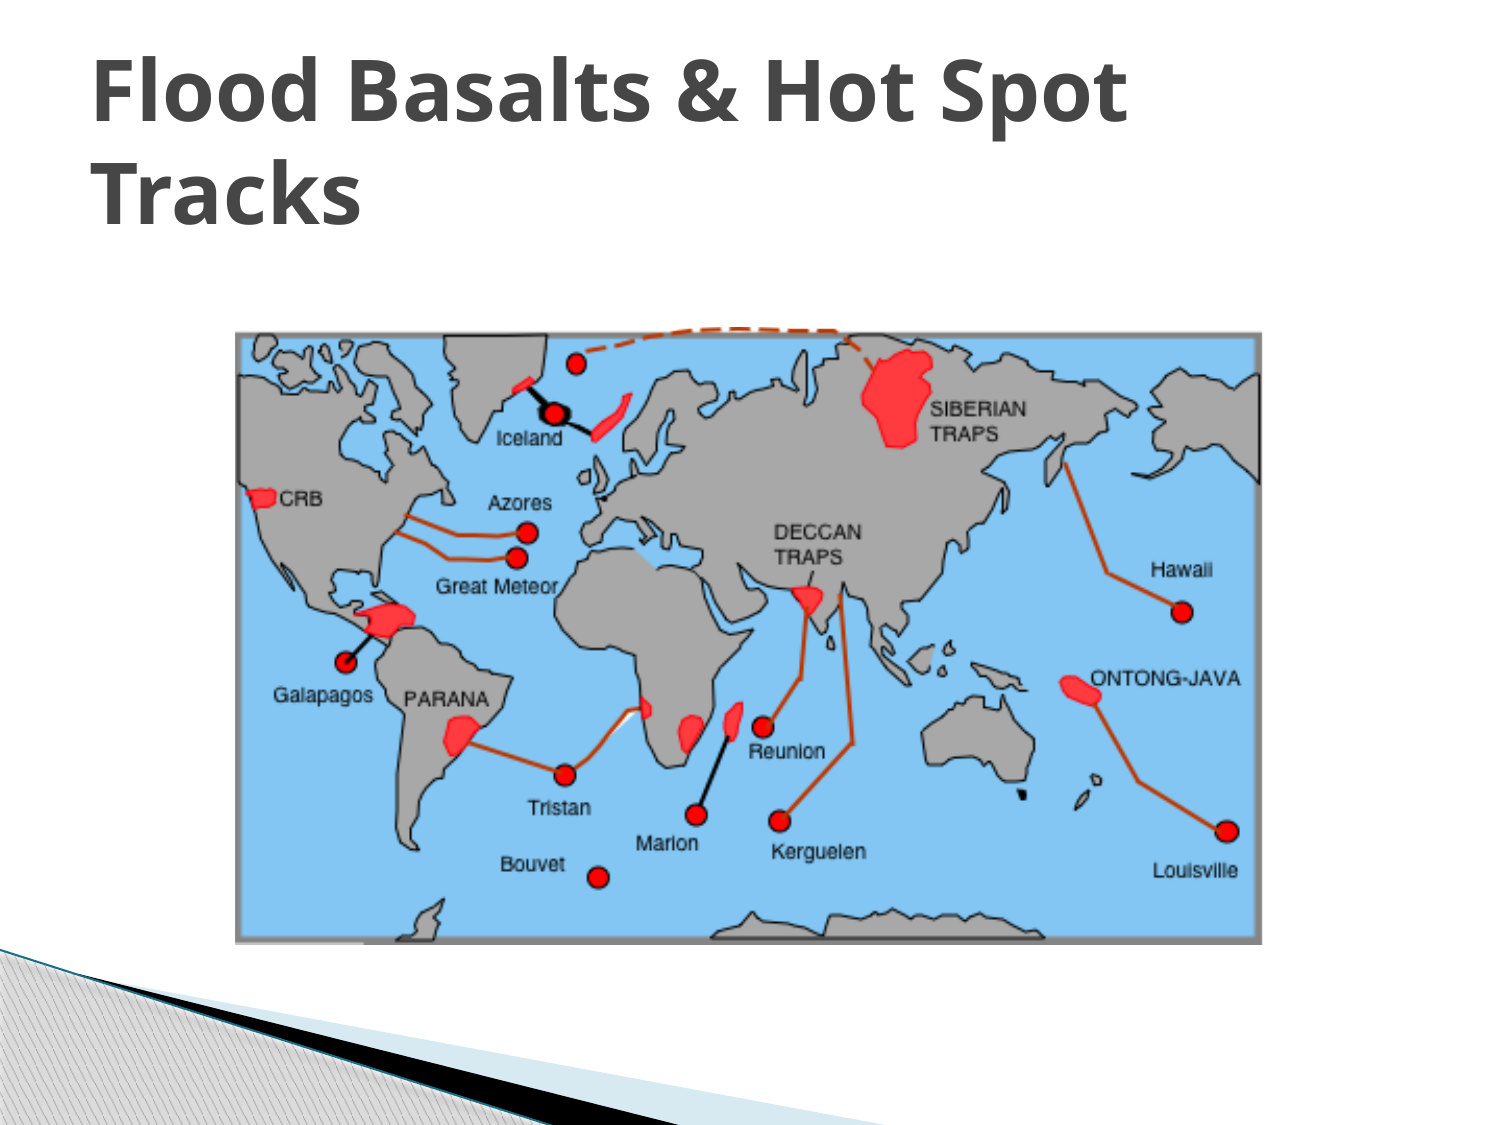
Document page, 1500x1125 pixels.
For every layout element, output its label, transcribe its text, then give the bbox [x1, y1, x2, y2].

picture [235, 327, 1265, 945]
title Flood Basalts & Hot Spot Tracks [75, 45, 1425, 233]
